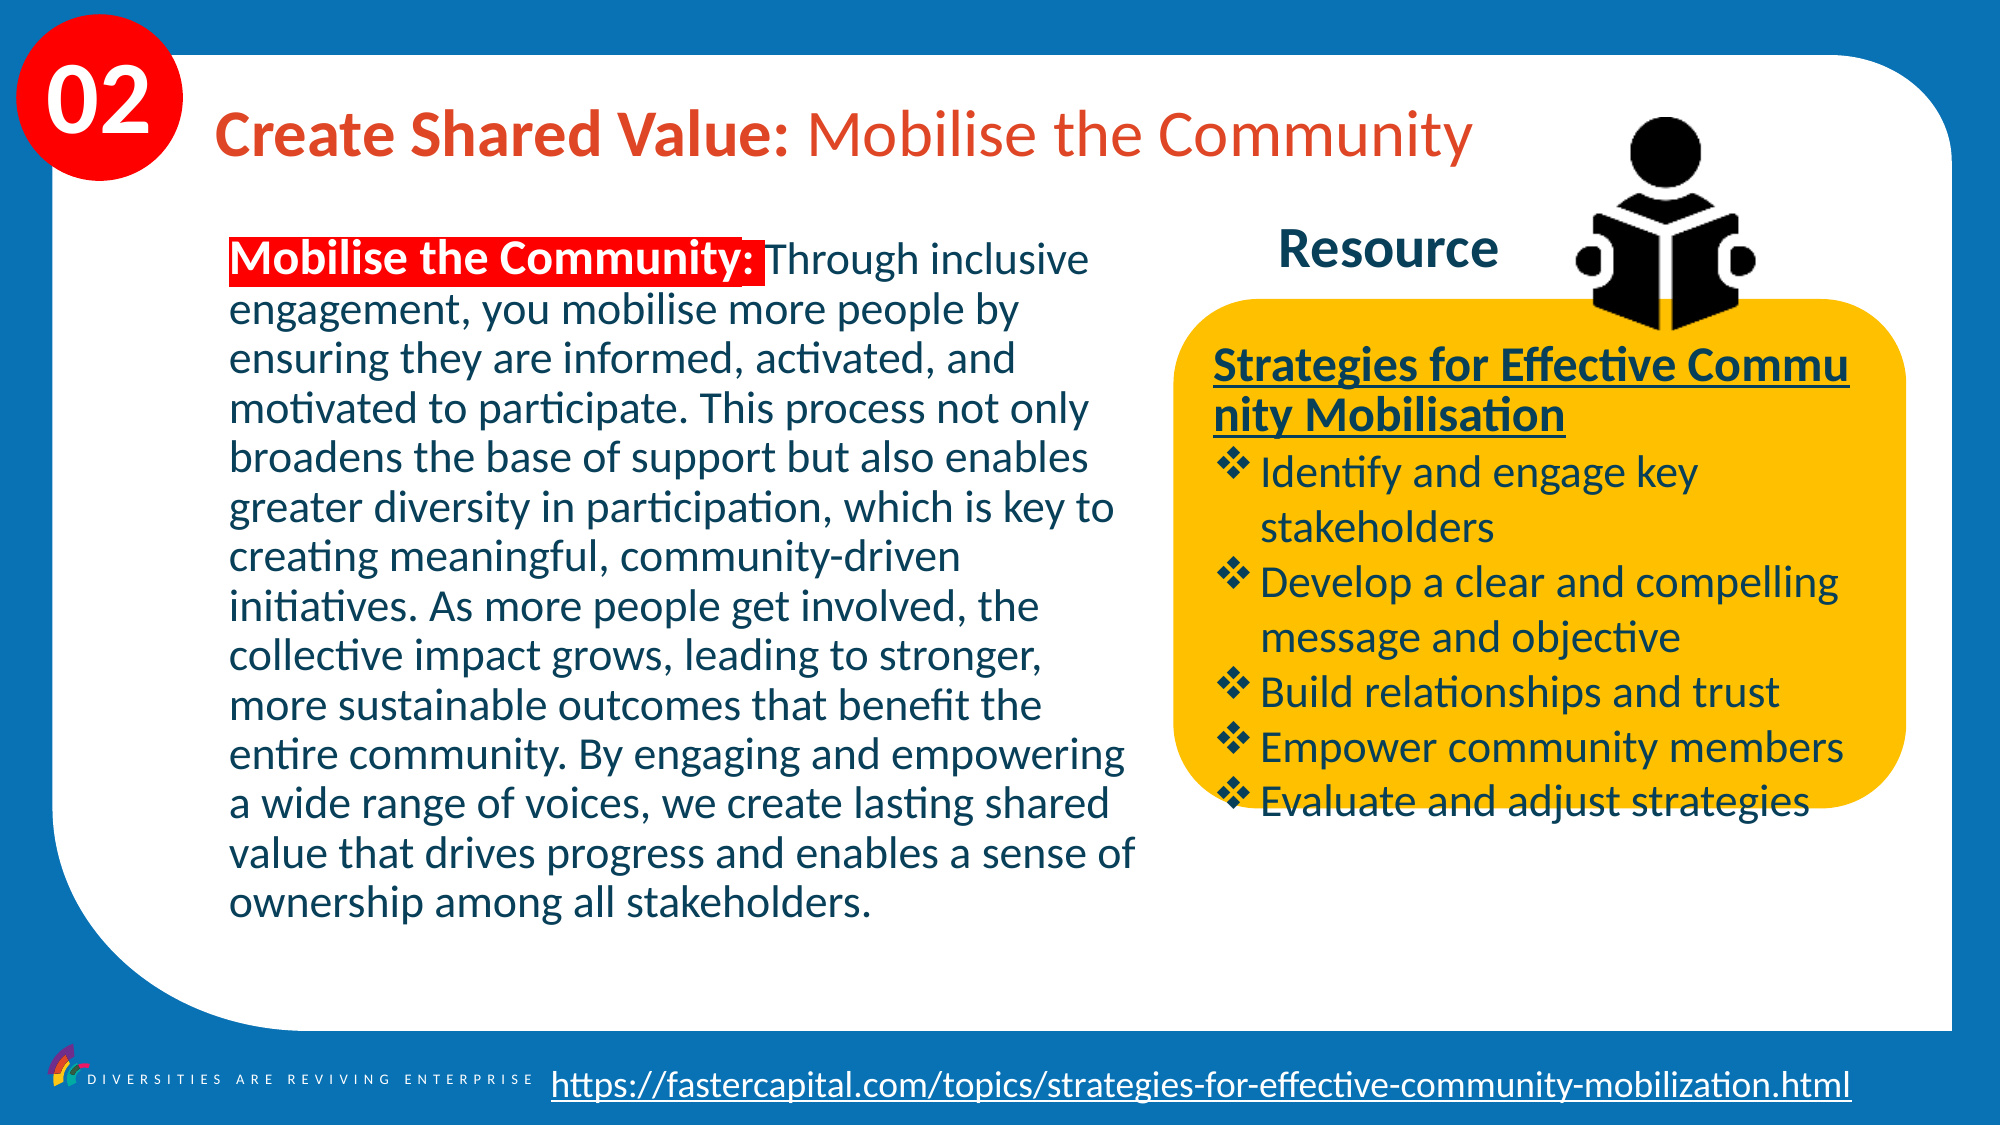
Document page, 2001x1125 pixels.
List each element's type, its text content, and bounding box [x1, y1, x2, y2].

text_box Resource [1264, 201, 1559, 287]
list Create Shared Value: Mobilise the Community [201, 91, 1940, 224]
text_box https://fastercapital.com/topics/strategies-for-effective-community-mobilization.html [535, 1052, 1939, 1113]
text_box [16, 14, 183, 181]
text_box Strategies for Effective Community Mobilisation Identify and engage key stakeholders Develop a clear and compelling message and objective Build relationships and trust Empower community members Evaluate and adjust strategies [1173, 298, 1907, 809]
list Mobilise the Community: Through inclusive engagement, you mobilise more people by ensuring they are informed, activated, and motivated to participate. This process not only broadens the base of support but also enables greater diversity in participation, which is key to creating meaningful, community-driven initiatives. As more people get involved, the collective impact grows, leading to stronger, more sustainable outcomes that benefit the entire community. By engaging and empowering a wide range of voices, we create lasting shared value that drives progress and enables a sense of ownership among all stakeholders. [214, 224, 1165, 856]
picture [1559, 117, 1773, 331]
